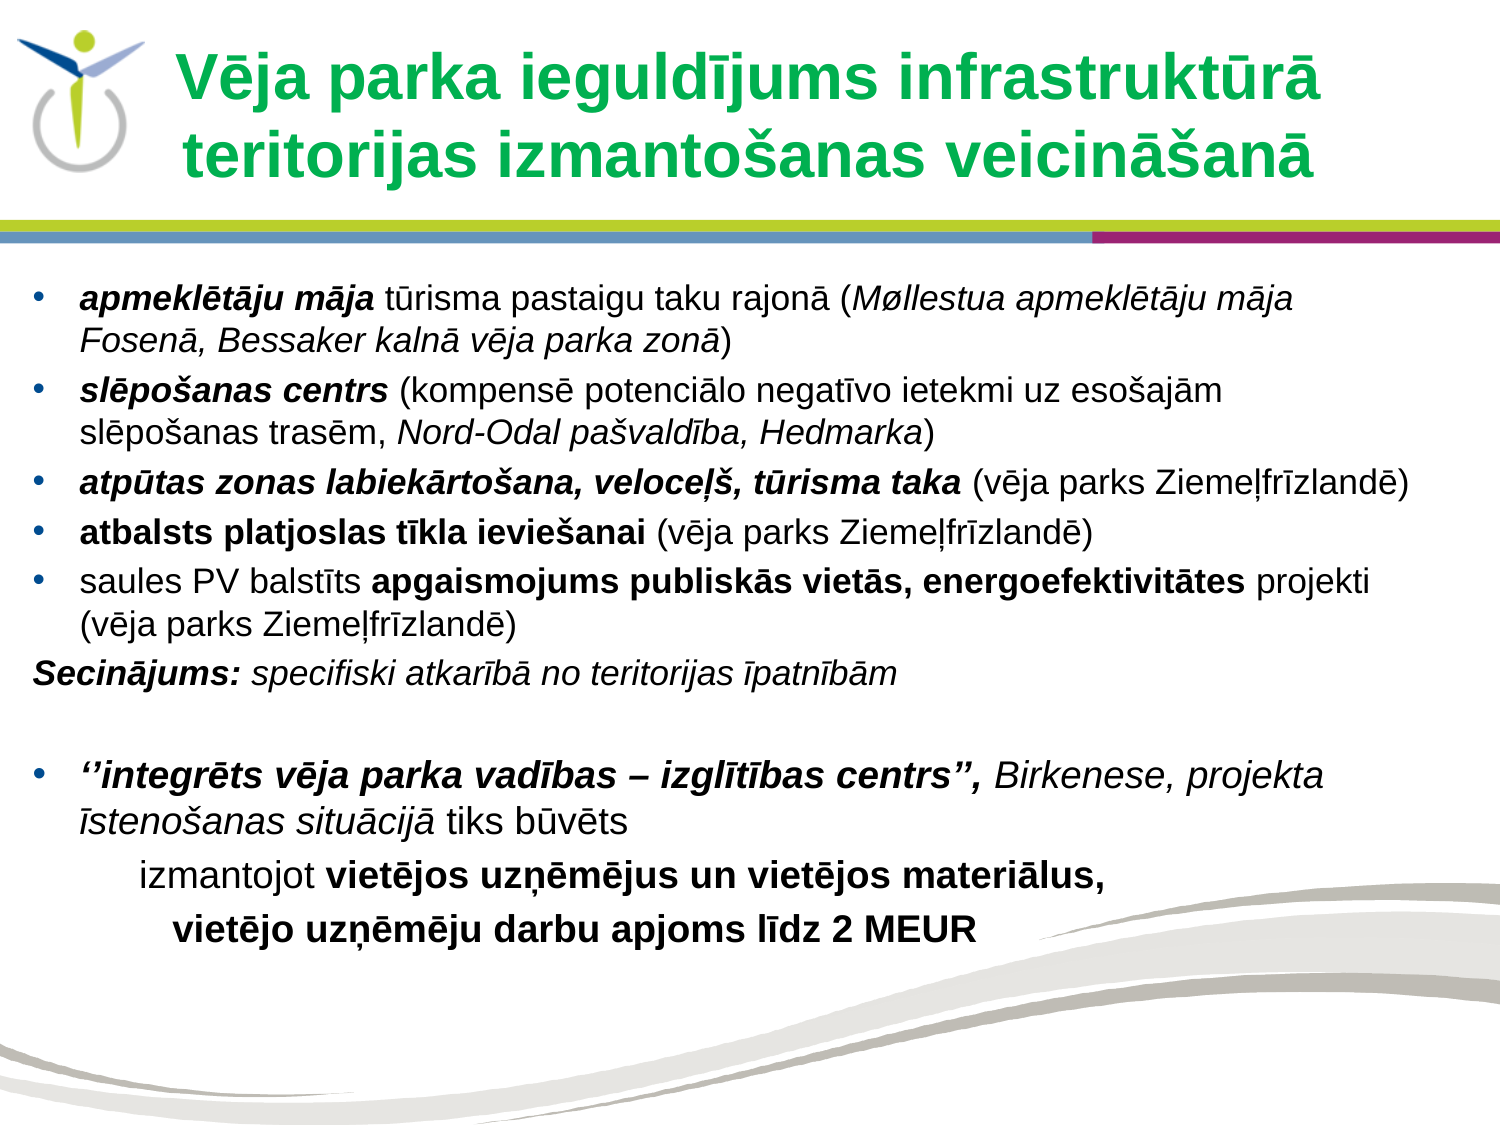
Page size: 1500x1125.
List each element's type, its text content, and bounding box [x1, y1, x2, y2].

list apmeklētāju māja tūrisma pastaigu taku rajonā (Møllestua apmeklētāju māja Fosenā, Bessaker kalnā vēja parka zonā) slēpošanas centrs (kompensē potenciālo negatīvo ietekmi uz esošajām slēpošanas trasēm, Nord-Odal pašvaldība, Hedmarka) atpūtas zonas labiekārtošana, veloceļš, tūrisma taka (vēja parks Ziemeļfrīzlandē) atbalsts platjoslas tīkla ieviešanai (vēja parks Ziemeļfrīzlandē) saules PV balstīts apgaismojums publiskās vietās, energoefektivitātes projekti (vēja parks Ziemeļfrīzlandē) Secinājums: specifiski atkarībā no teritorijas īpatnībām ‘’integrēts vēja parka vadības – izglītības centrs’’, Birkenese, projekta īstenošanas situācijā tiks būvēts izmantojot vietējos uzņēmējus un vietējos materiālus, vietējo uzņēmēju darbu apjoms līdz 2 MEUR [17, 267, 1427, 1010]
title Vēja parka ieguldījums infrastruktūrā teritorijas izmantošanas veicināšanā [152, 19, 1346, 207]
picture [17, 30, 145, 173]
